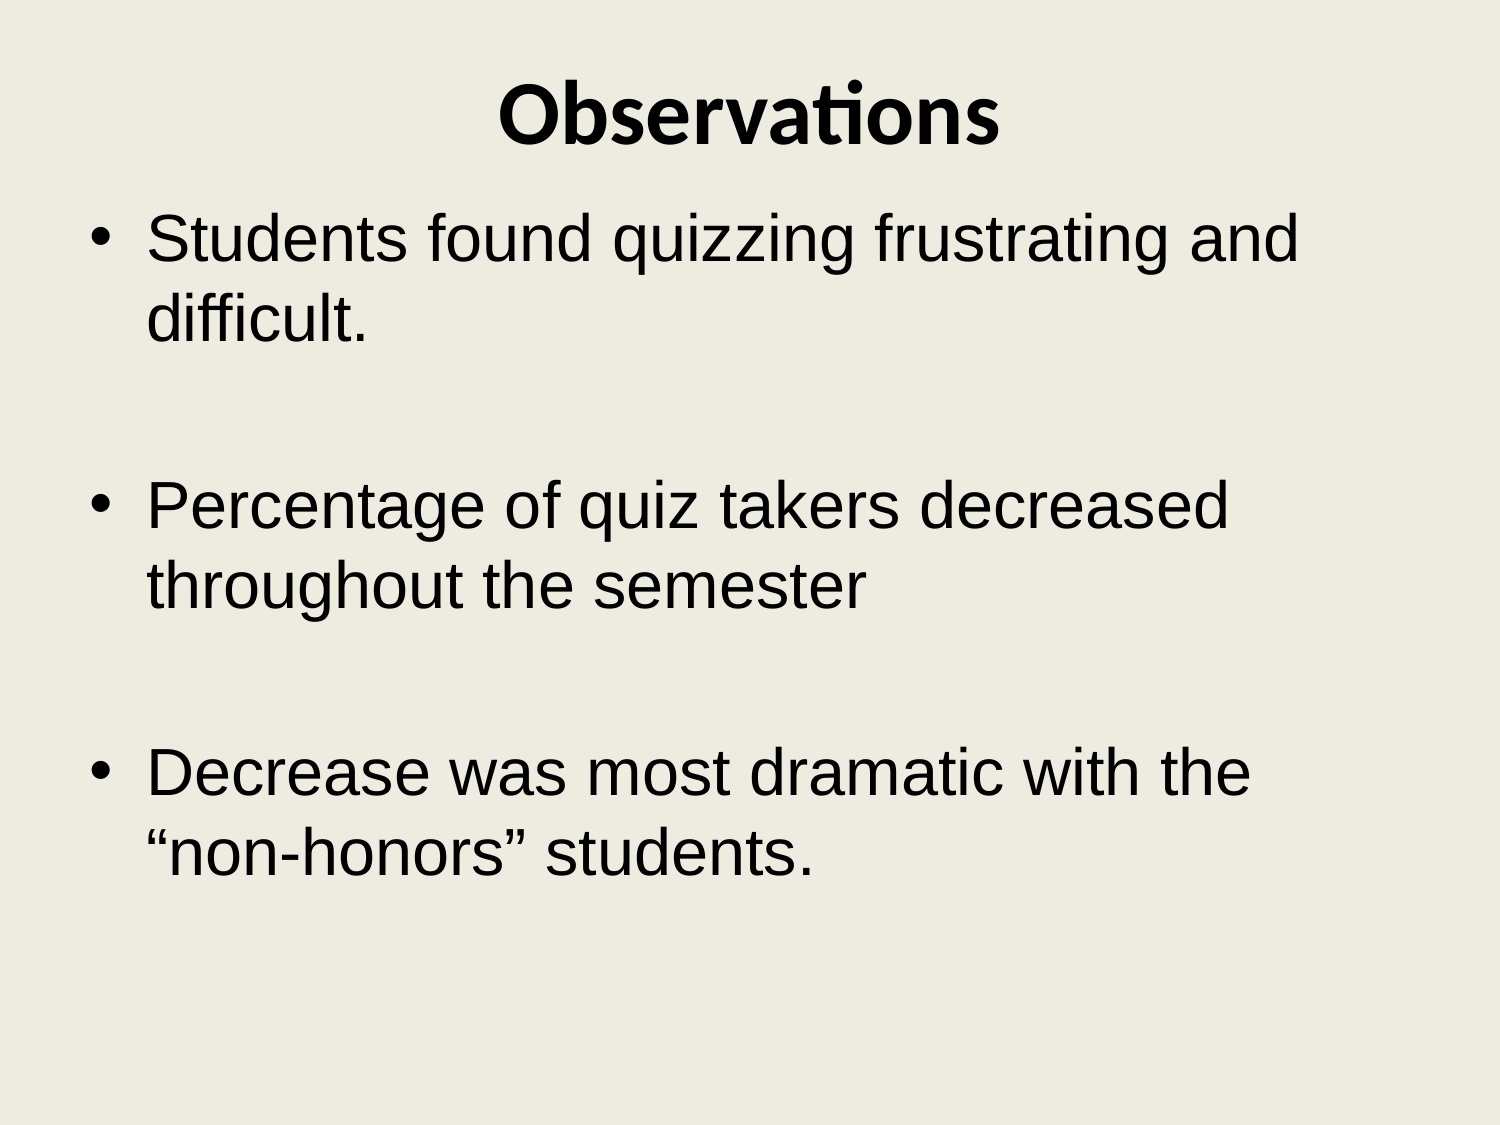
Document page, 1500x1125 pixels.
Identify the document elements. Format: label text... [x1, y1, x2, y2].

title Observations [75, 45, 1425, 187]
list Students found quizzing frustrating and difficult. Percentage of quiz takers decreased throughout the semester Decrease was most dramatic with the “non-honors” students. [75, 187, 1425, 1005]
